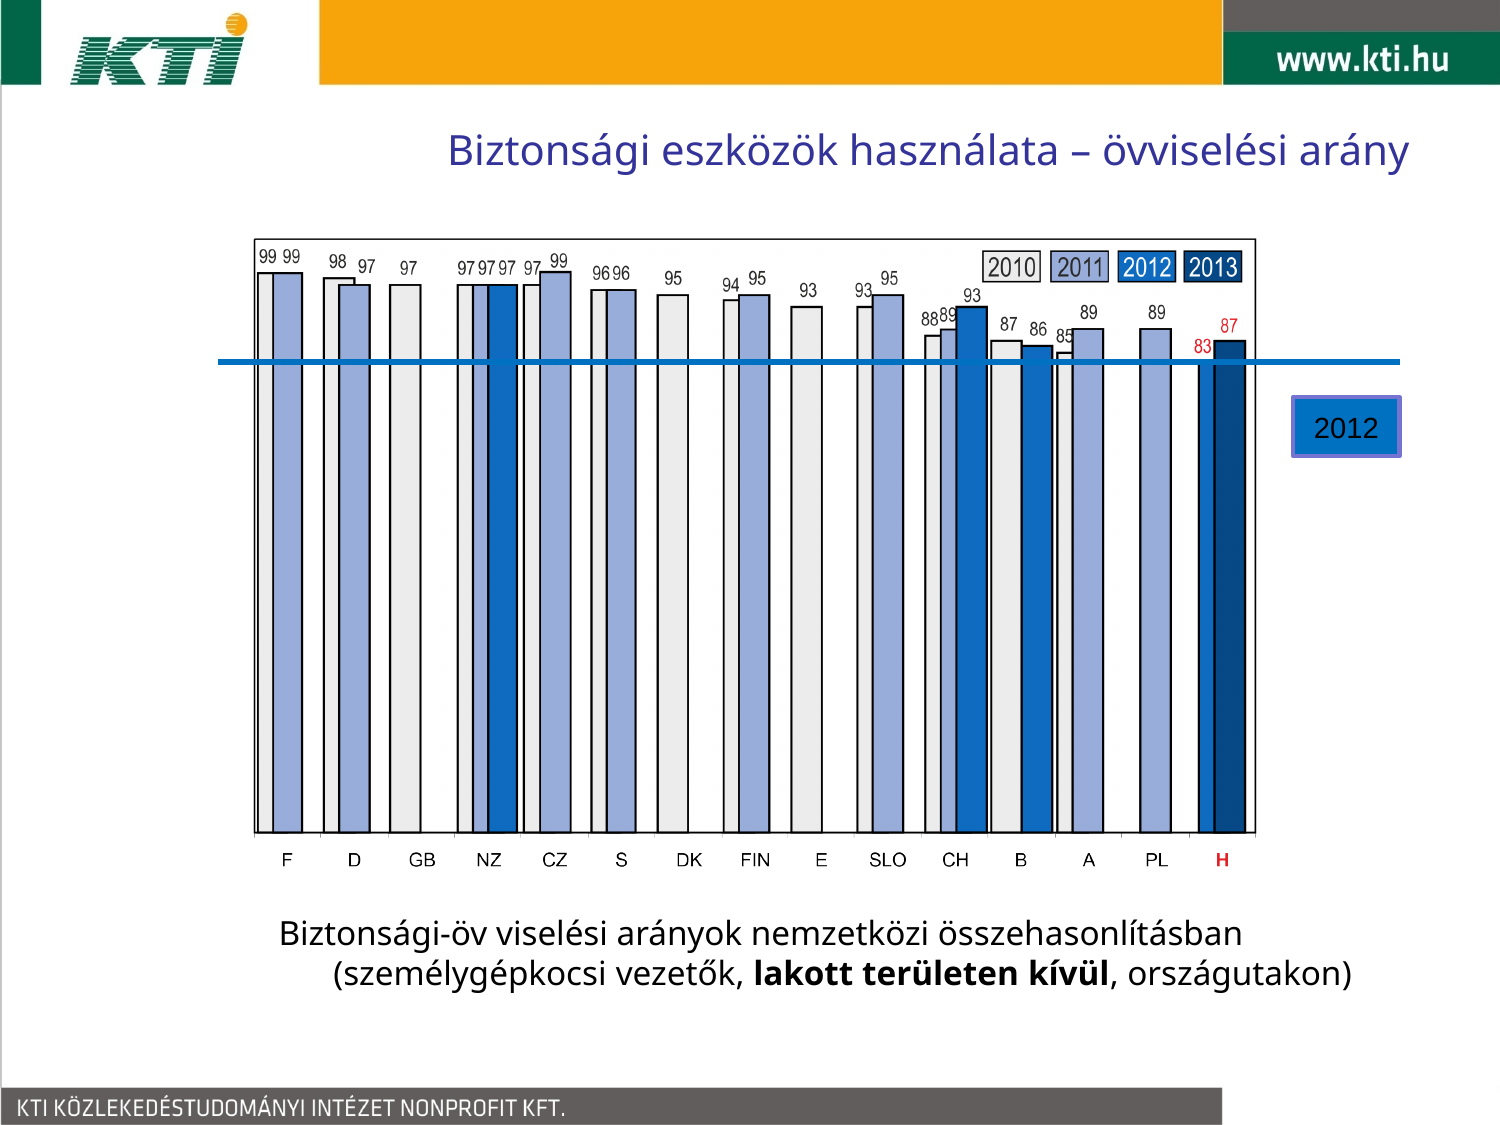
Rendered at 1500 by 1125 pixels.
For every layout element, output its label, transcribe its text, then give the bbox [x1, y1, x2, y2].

picture [0, 0, 1500, 1125]
text_box Biztonsági-öv viselési arányok nemzetközi összehasonlításban (személygépkocsi vezetők, lakott területen kívül, országutakon) [147, 905, 1376, 1030]
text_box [218, 361, 1400, 457]
text_box Biztonsági eszközök használata – övviselési arány [74, 90, 1425, 208]
